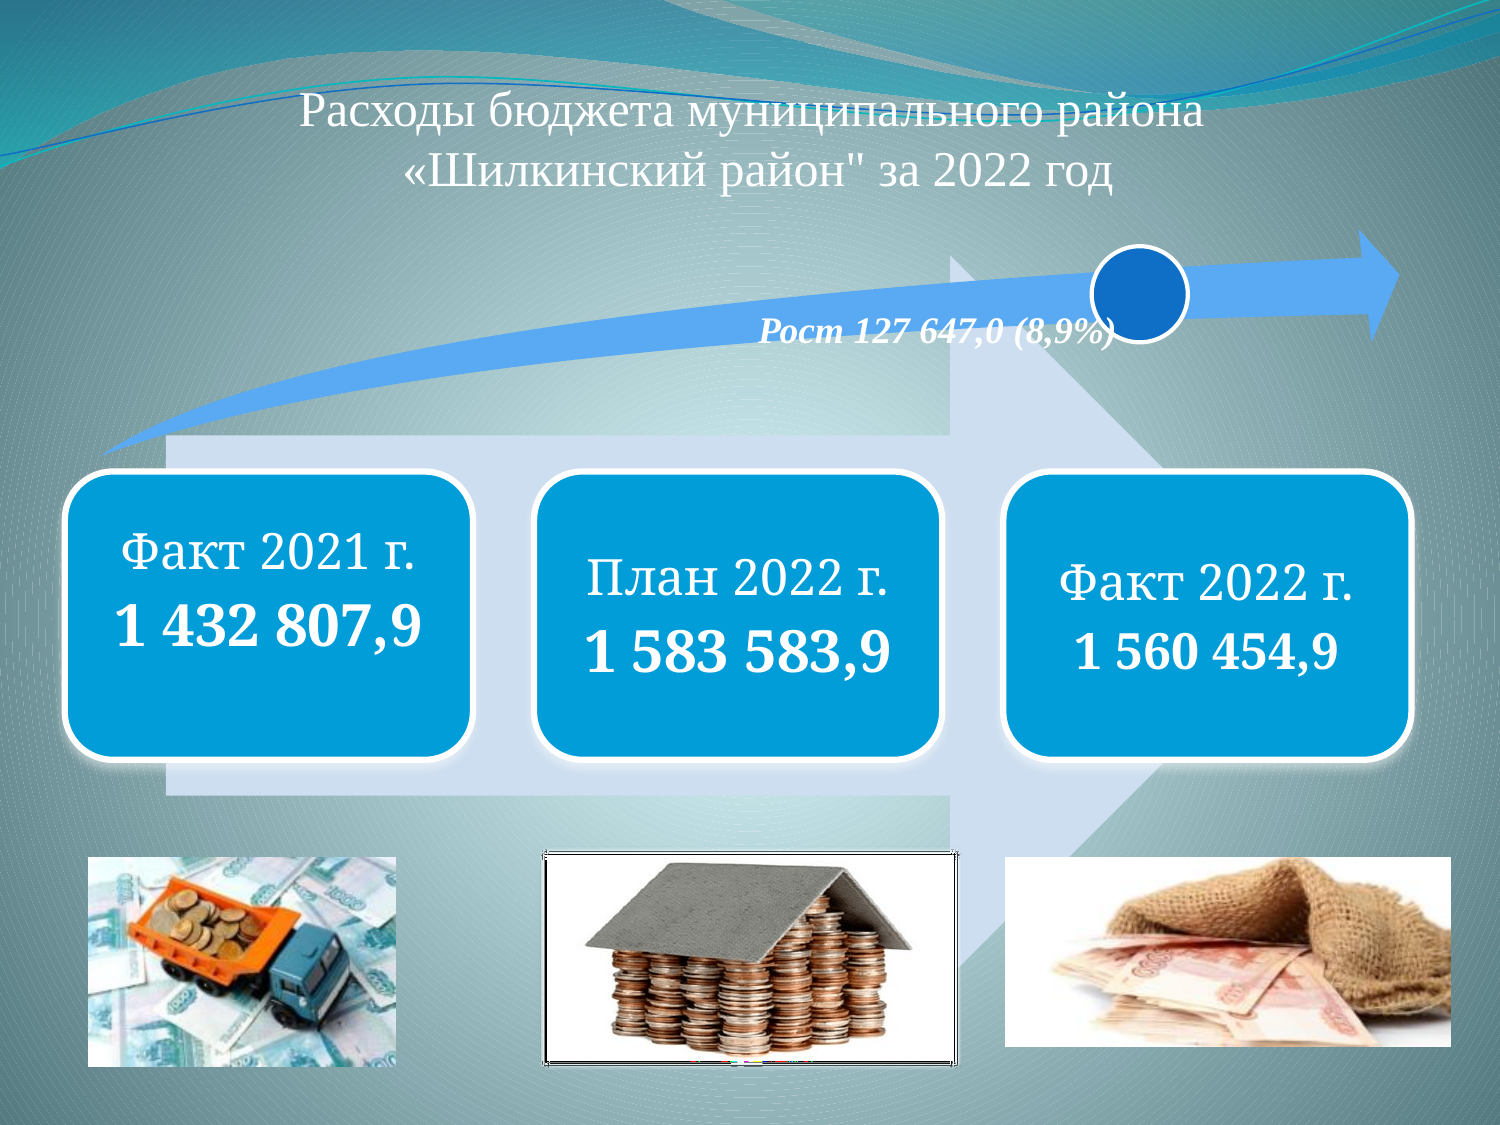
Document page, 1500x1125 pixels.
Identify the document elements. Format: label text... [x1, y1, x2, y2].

picture [88, 857, 396, 1067]
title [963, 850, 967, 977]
picture [537, 845, 963, 1071]
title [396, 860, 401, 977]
title Расходы бюджета муниципального района «Шилкинский район" за 2022 год [76, 54, 1440, 197]
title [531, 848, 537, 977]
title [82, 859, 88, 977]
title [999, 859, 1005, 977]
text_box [64, 255, 1412, 977]
picture [1005, 857, 1452, 1047]
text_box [100, 228, 1400, 457]
title Расходы по разделу «Жилищно-коммунальное хозяйство» (тыс.рублей) [94, 255, 1406, 469]
